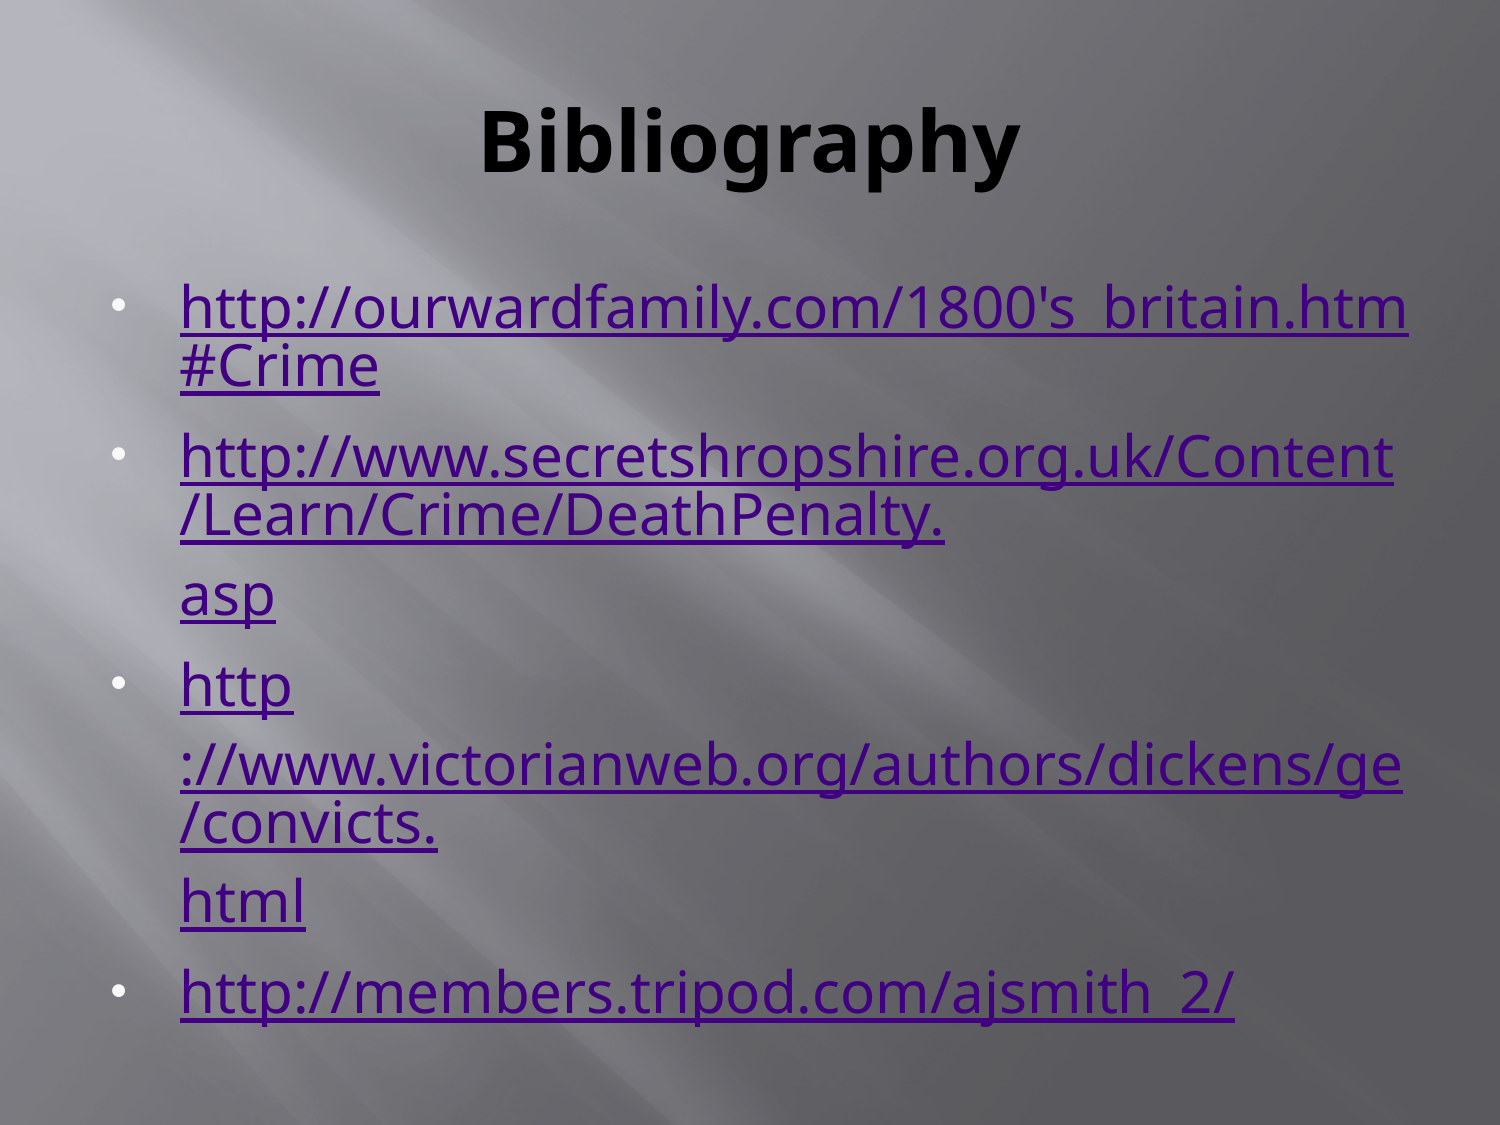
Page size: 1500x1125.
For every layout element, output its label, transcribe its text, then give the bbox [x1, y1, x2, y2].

title Bibliography [75, 45, 1425, 233]
list http://ourwardfamily.com/1800's_britain.htm#Crime http://www.secretshropshire.org.uk/Content/Learn/Crime/DeathPenalty.asp http://www.victorianweb.org/authors/dickens/ge/convicts.html http://members.tripod.com/ajsmith_2/ [75, 262, 1425, 1035]
